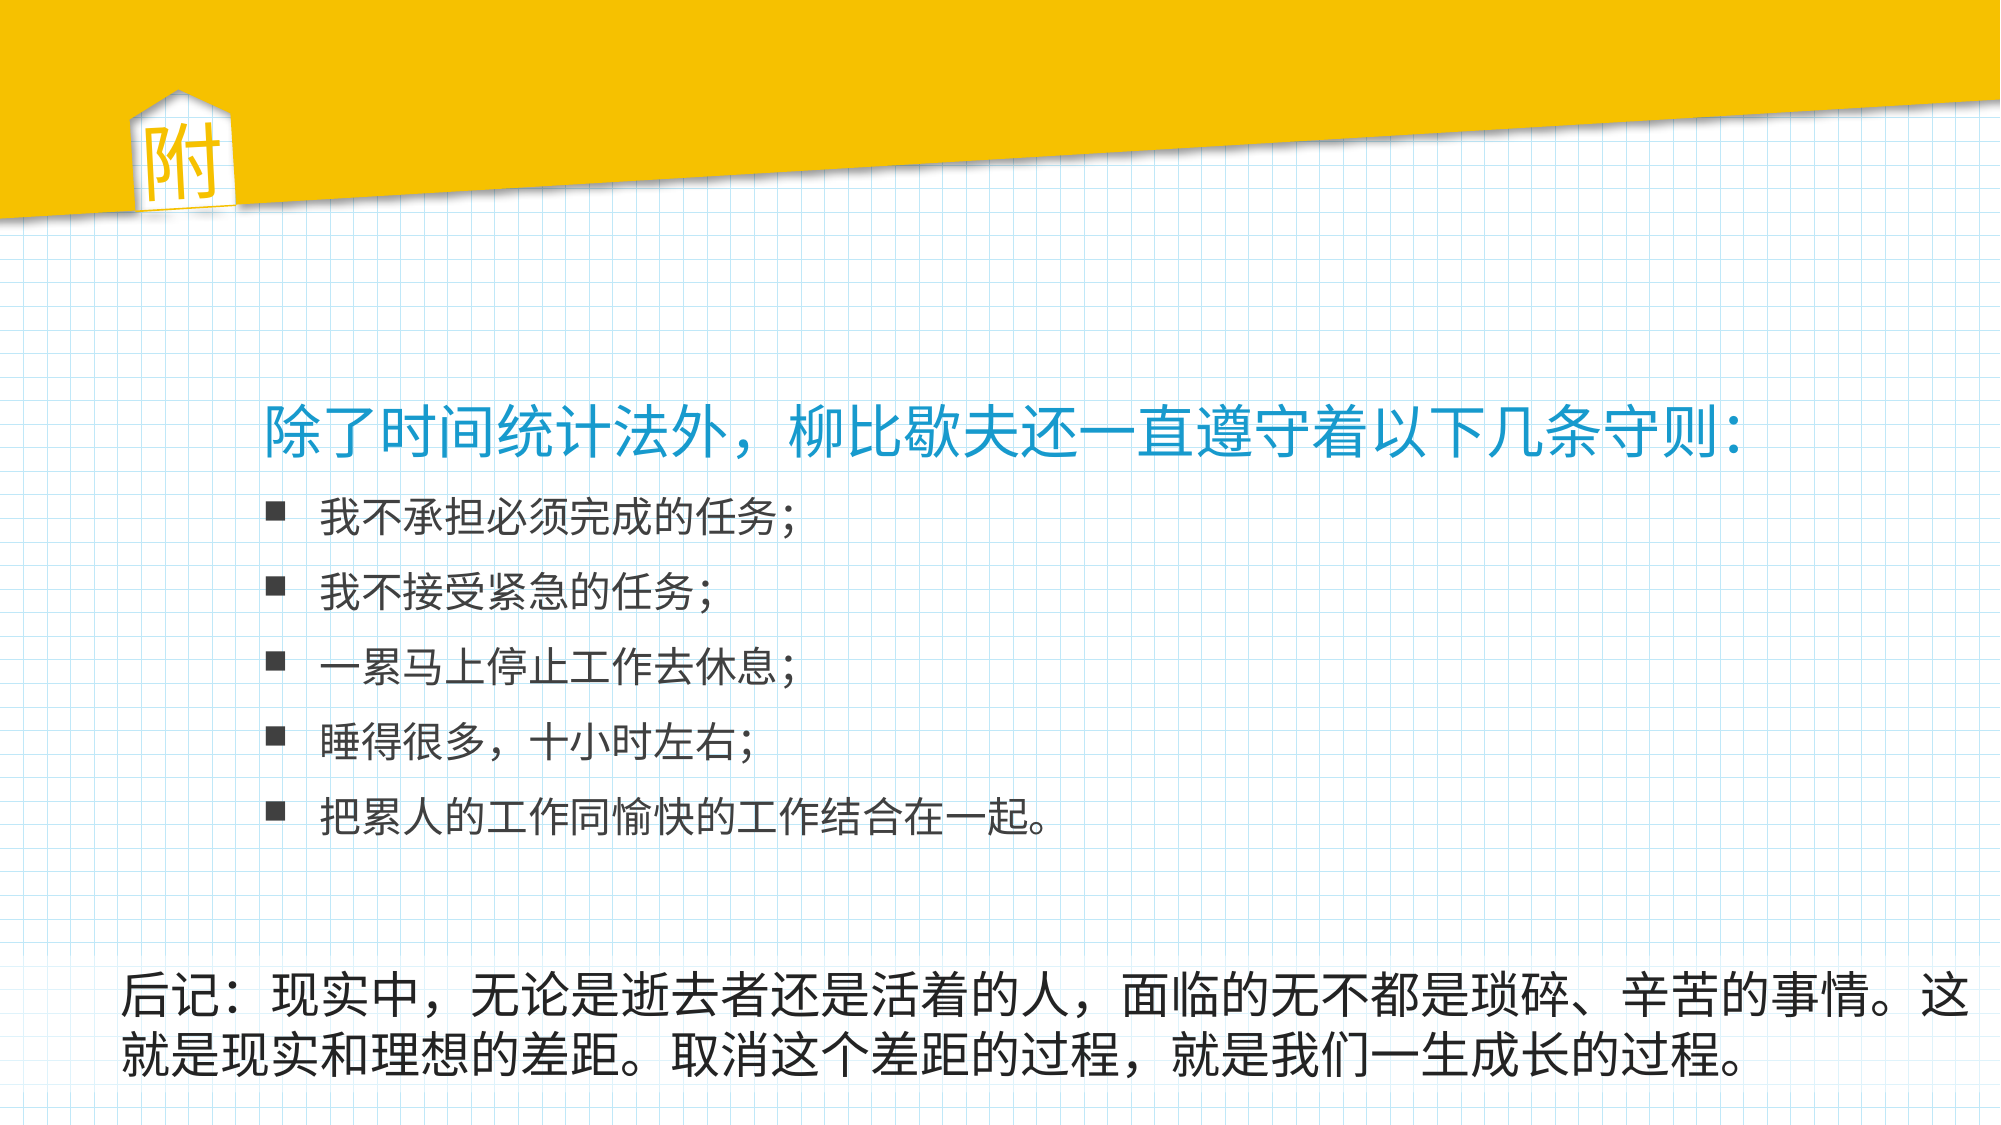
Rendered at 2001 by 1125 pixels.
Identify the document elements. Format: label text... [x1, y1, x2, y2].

text_box 除了时间统计法外，柳比歇夫还一直遵守着以下几条守则： 我不承担必须完成的任务； 我不接受紧急的任务； 一累马上停止工作去休息； 睡得很多，十小时左右； 把累人的工作同愉快的工作结合在一起。 [248, 346, 1753, 848]
text_box [0, 955, 2000, 1093]
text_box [0, 0, 2000, 219]
text_box 后记：现实中，无论是逝去者还是活着的人，面临的无不都是琐碎、辛苦的事情。这就是现实和理想的差距。取消这个差距的过程，就是我们一生成长的过程。 [105, 956, 2000, 1091]
